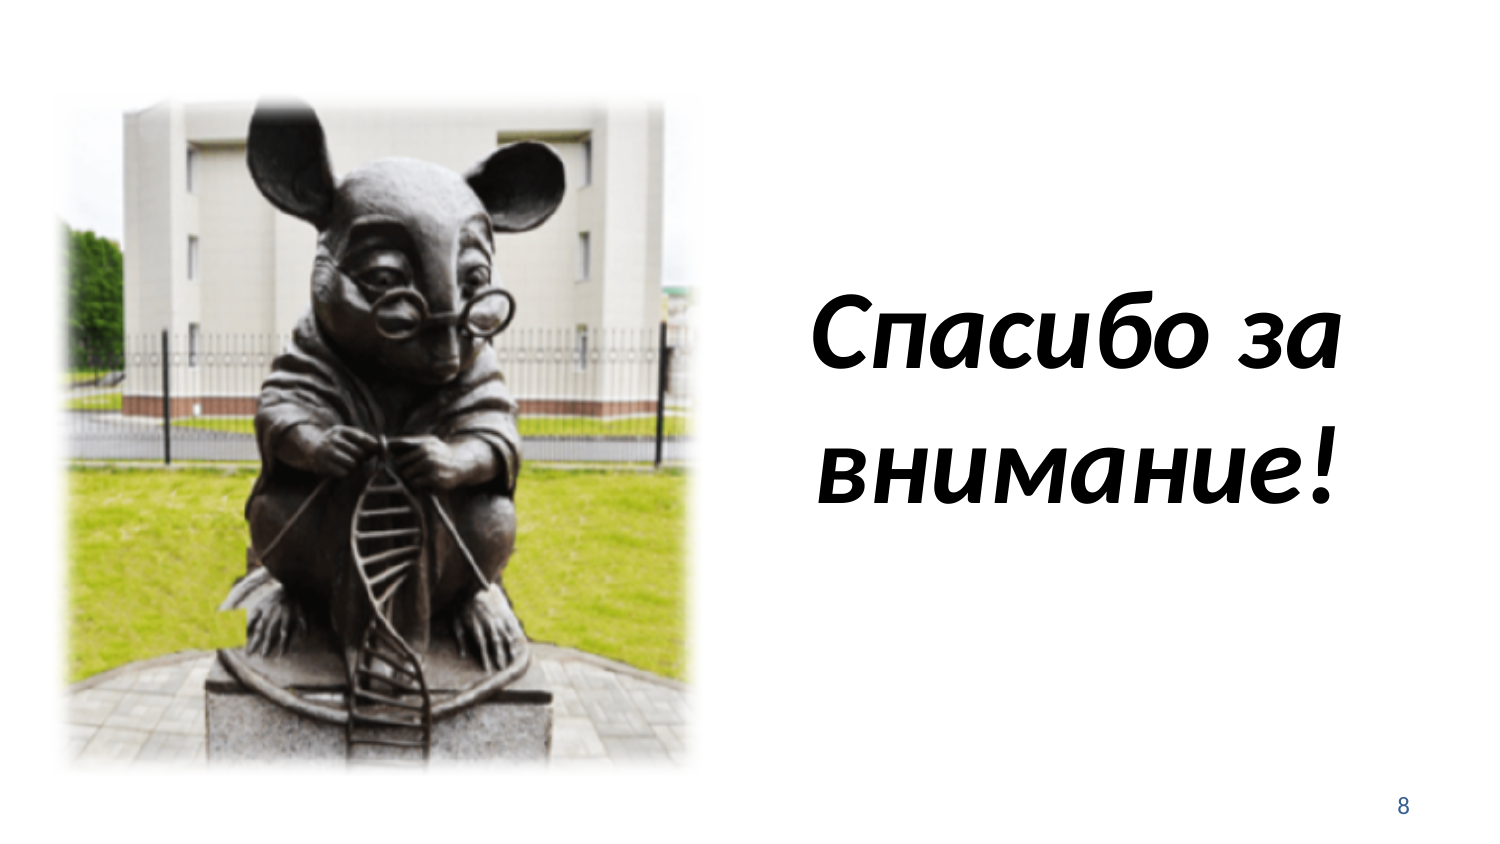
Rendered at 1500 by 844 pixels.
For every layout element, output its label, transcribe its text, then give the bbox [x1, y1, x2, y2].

text_box Спасибо за внимание! [705, 91, 1453, 691]
picture [51, 90, 703, 777]
slide_number 8 [1074, 782, 1425, 827]
